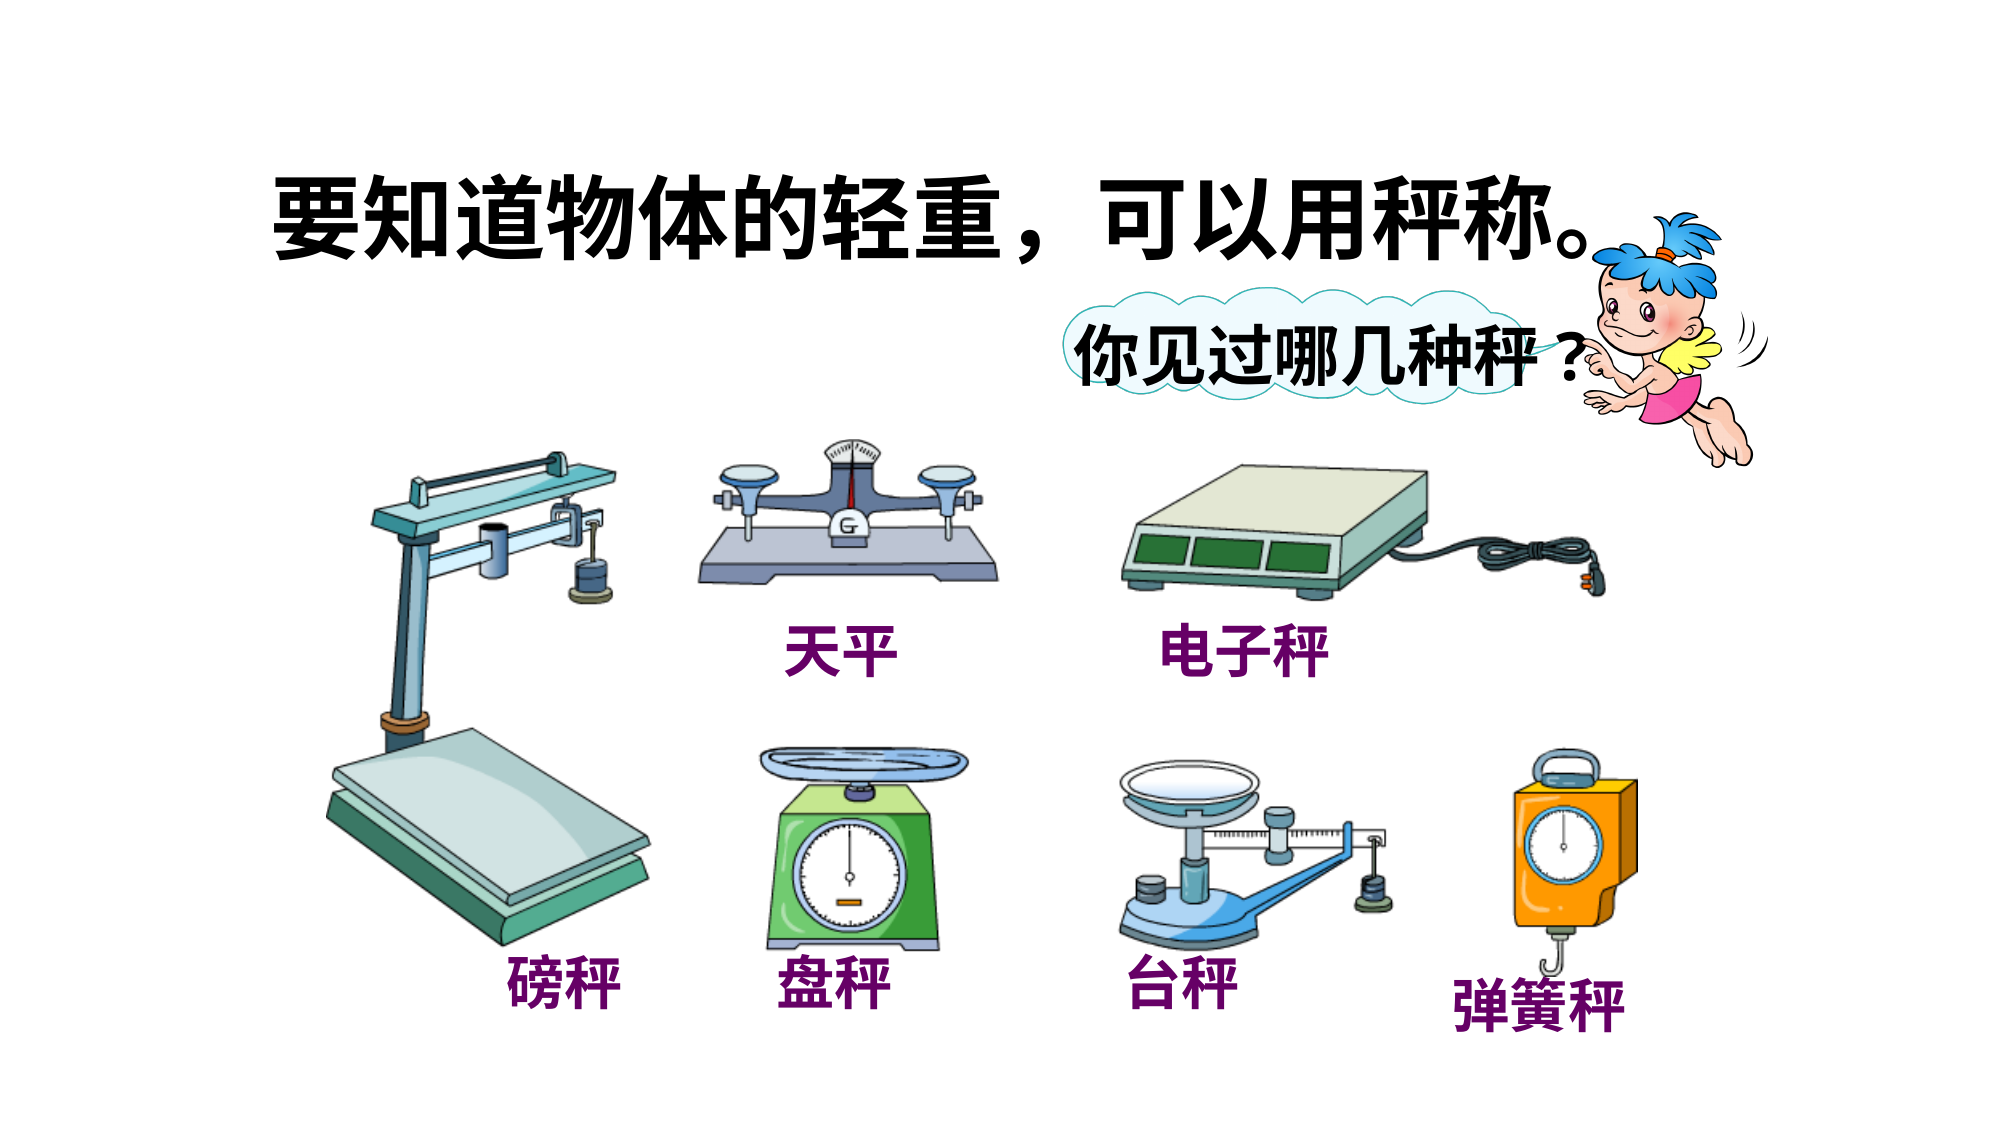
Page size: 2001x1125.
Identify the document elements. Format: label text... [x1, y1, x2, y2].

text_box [1058, 212, 1768, 468]
text_box 要知道物体的轻重，可以用秤称。 [256, 153, 1579, 279]
text_box 盘秤 [761, 977, 951, 1024]
text_box 磅秤 [492, 977, 682, 1024]
picture [326, 439, 1638, 977]
text_box 弹簧秤 [1436, 961, 1674, 1047]
text_box 台秤 [1108, 977, 1298, 1024]
